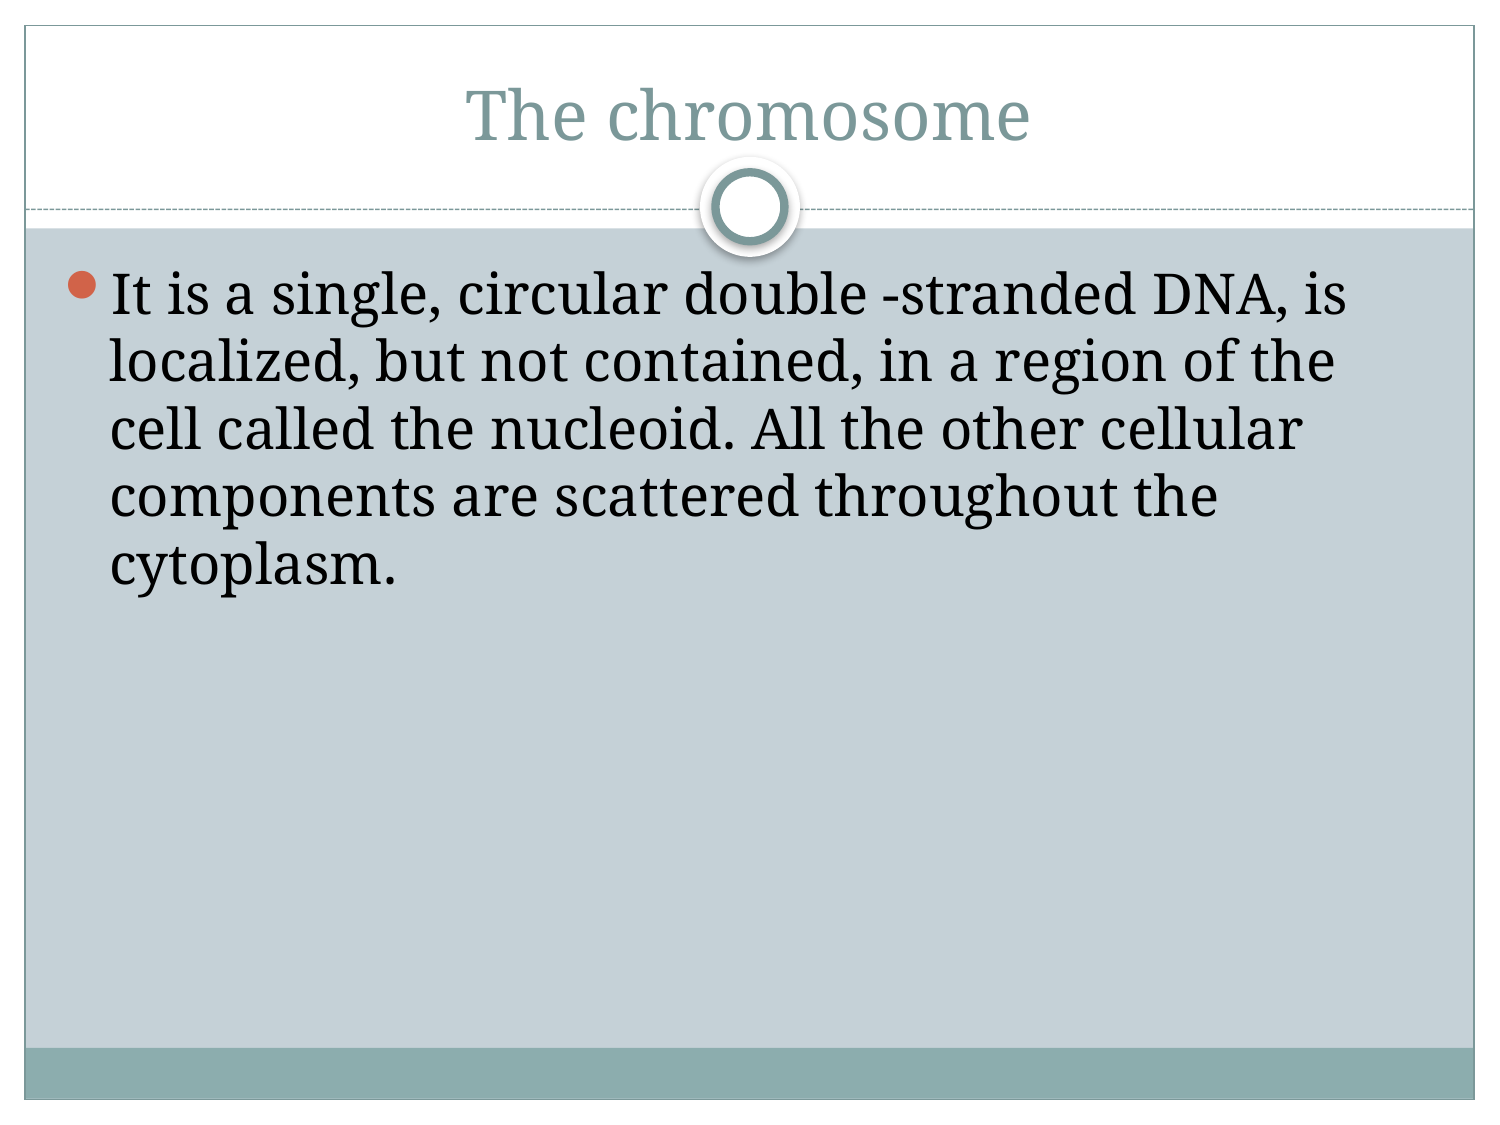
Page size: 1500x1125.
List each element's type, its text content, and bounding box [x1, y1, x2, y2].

title The chromosome [49, 37, 1450, 162]
list It is a single, circular double -stranded DNA, is localized, but not contained, in a region of the cell called the nucleoid. All the other cellular components are scattered throughout the cytoplasm. [49, 250, 1445, 1001]
